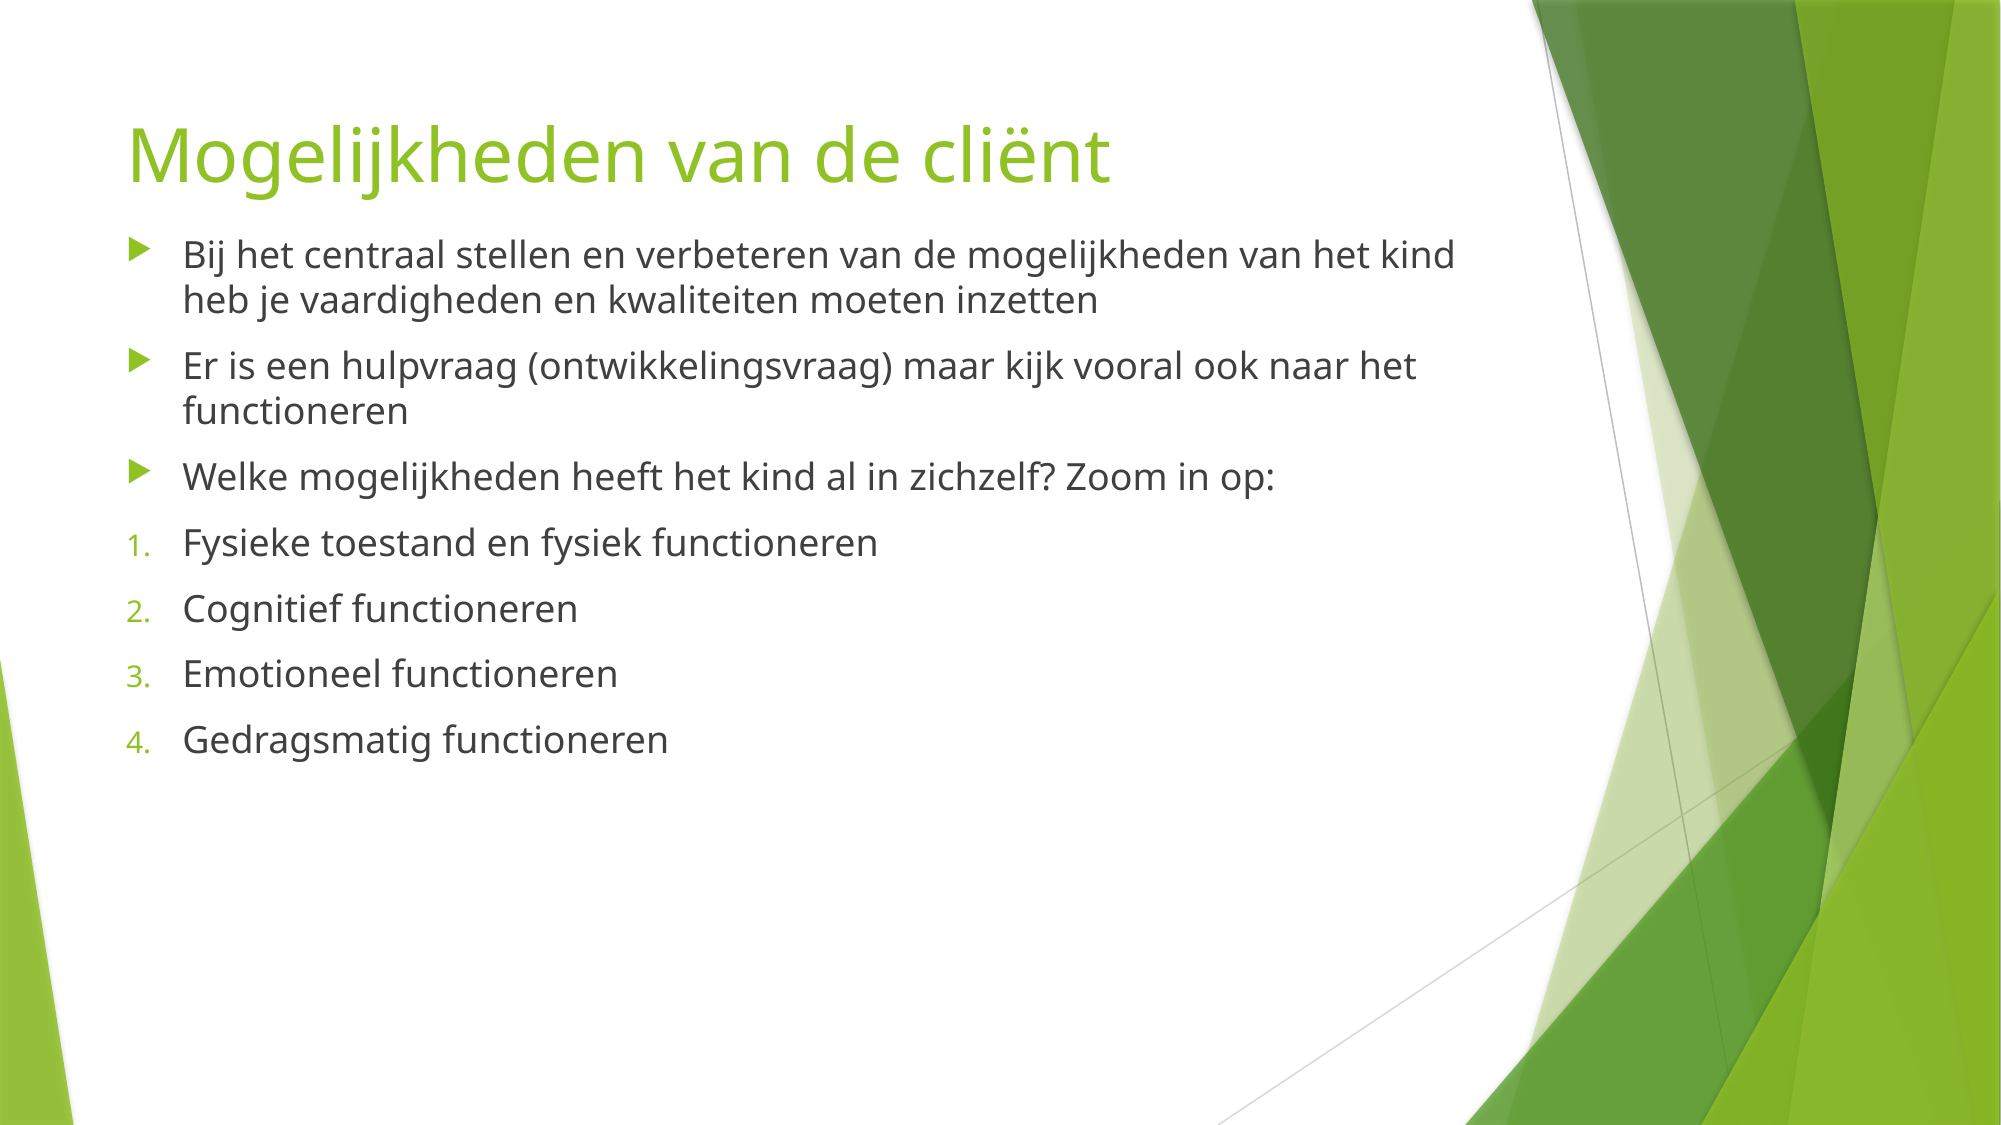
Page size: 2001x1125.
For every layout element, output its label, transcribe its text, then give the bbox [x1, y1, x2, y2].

list Bij het centraal stellen en verbeteren van de mogelijkheden van het kind heb je vaardigheden en kwaliteiten moeten inzetten Er is een hulpvraag (ontwikkelingsvraag) maar kijk vooral ook naar het functioneren Welke mogelijkheden heeft het kind al in zichzelf? Zoom in op: Fysieke toestand en fysiek functioneren Cognitief functioneren Emotioneel functioneren Gedragsmatig functioneren [111, 223, 1522, 861]
title Mogelijkheden van de cliënt [111, 99, 1522, 223]
